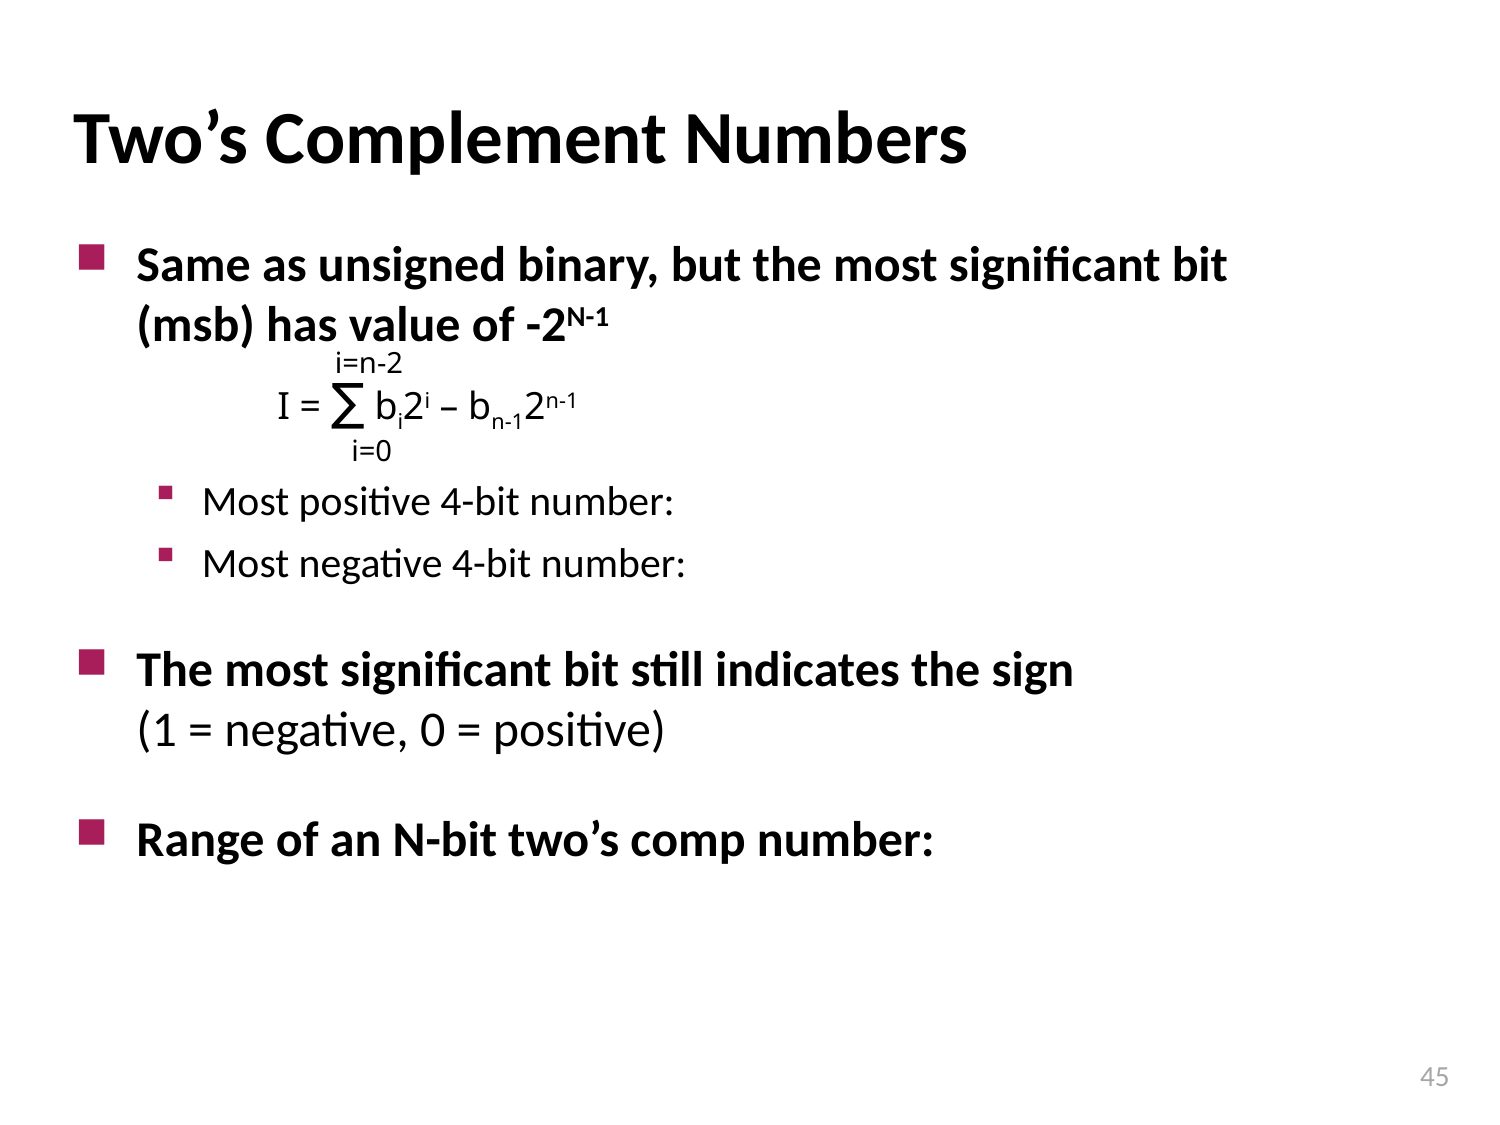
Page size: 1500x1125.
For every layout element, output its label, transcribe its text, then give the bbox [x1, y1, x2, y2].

text_box i=n-2 [319, 337, 419, 388]
text_box I = ∑ bi2i – bn-12n-1 [262, 362, 1013, 441]
title Two’s Complement Numbers [58, 71, 1305, 197]
text_box [87, 174, 1413, 1025]
list Same as unsigned binary, but the most significant bit (msb) has value of -2N-1 Most positive 4-bit number: Most negative 4-bit number: The most significant bit still indicates the sign (1 = negative, 0 = positive) Range of an N-bit two’s comp number: [64, 223, 1361, 1040]
text_box i=0 [336, 424, 408, 475]
